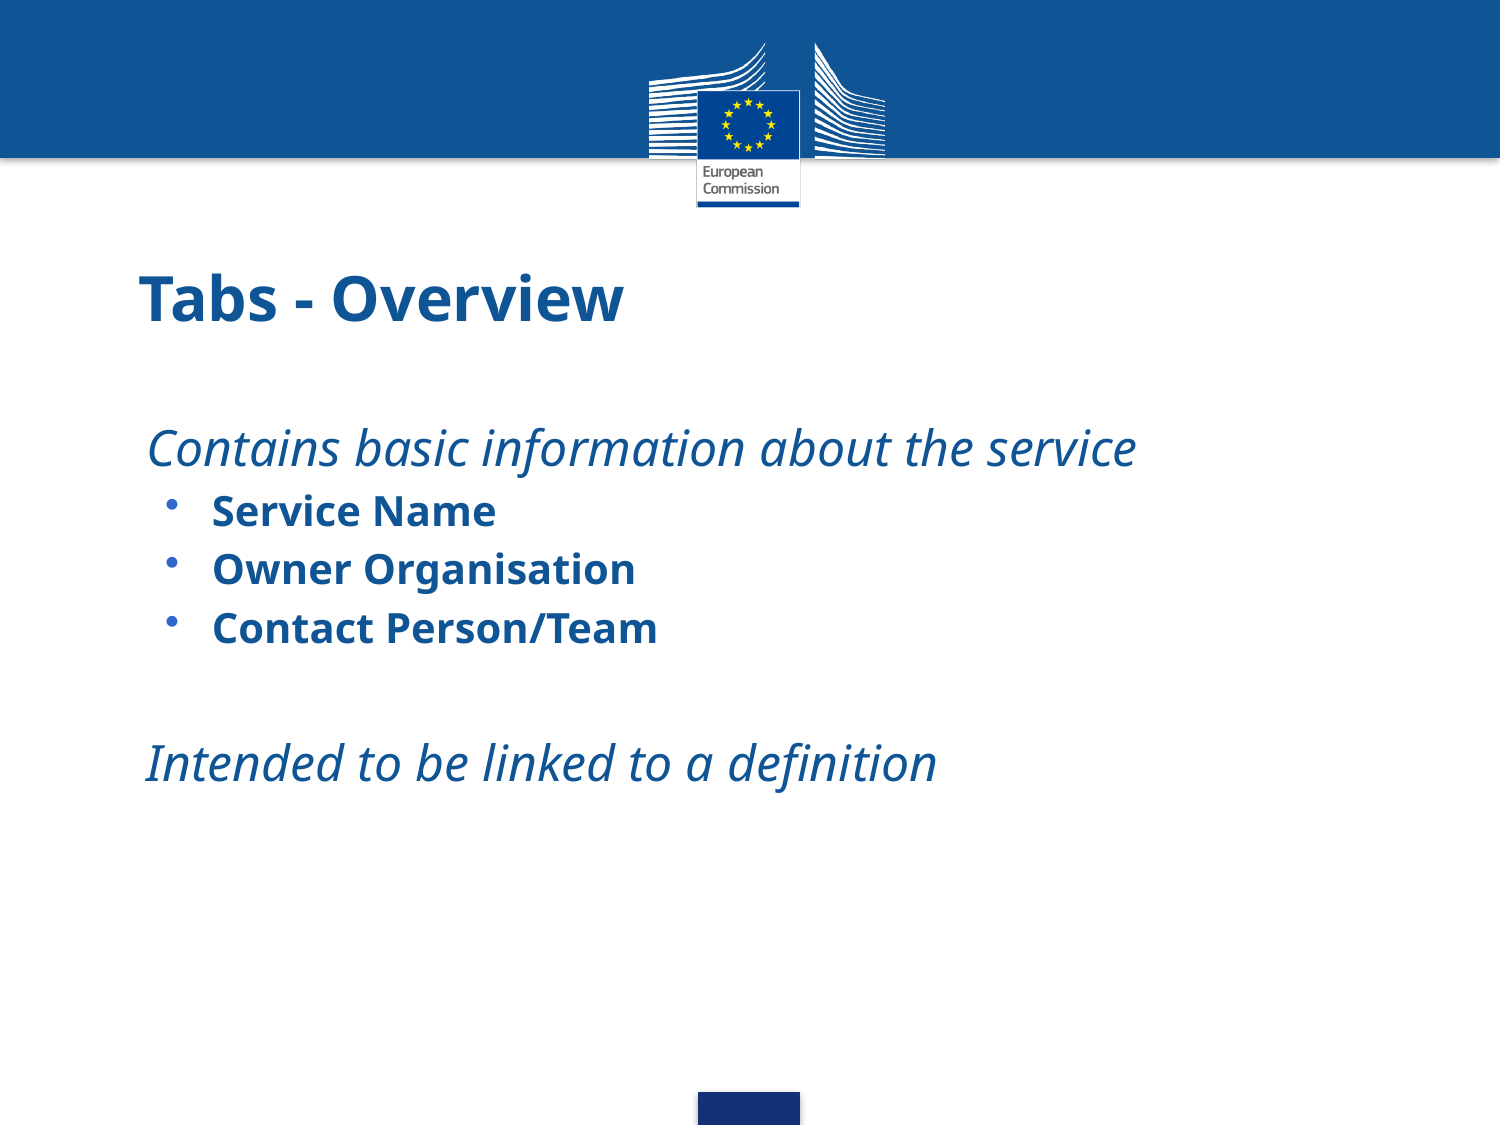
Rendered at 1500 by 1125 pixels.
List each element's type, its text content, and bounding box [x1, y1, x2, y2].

title Tabs - Overview [64, 219, 1415, 374]
list Contains basic information about the service Service Name Owner Organisation Contact Person/Team Intended to be linked to a definition [75, 408, 1425, 988]
picture [649, 42, 885, 208]
